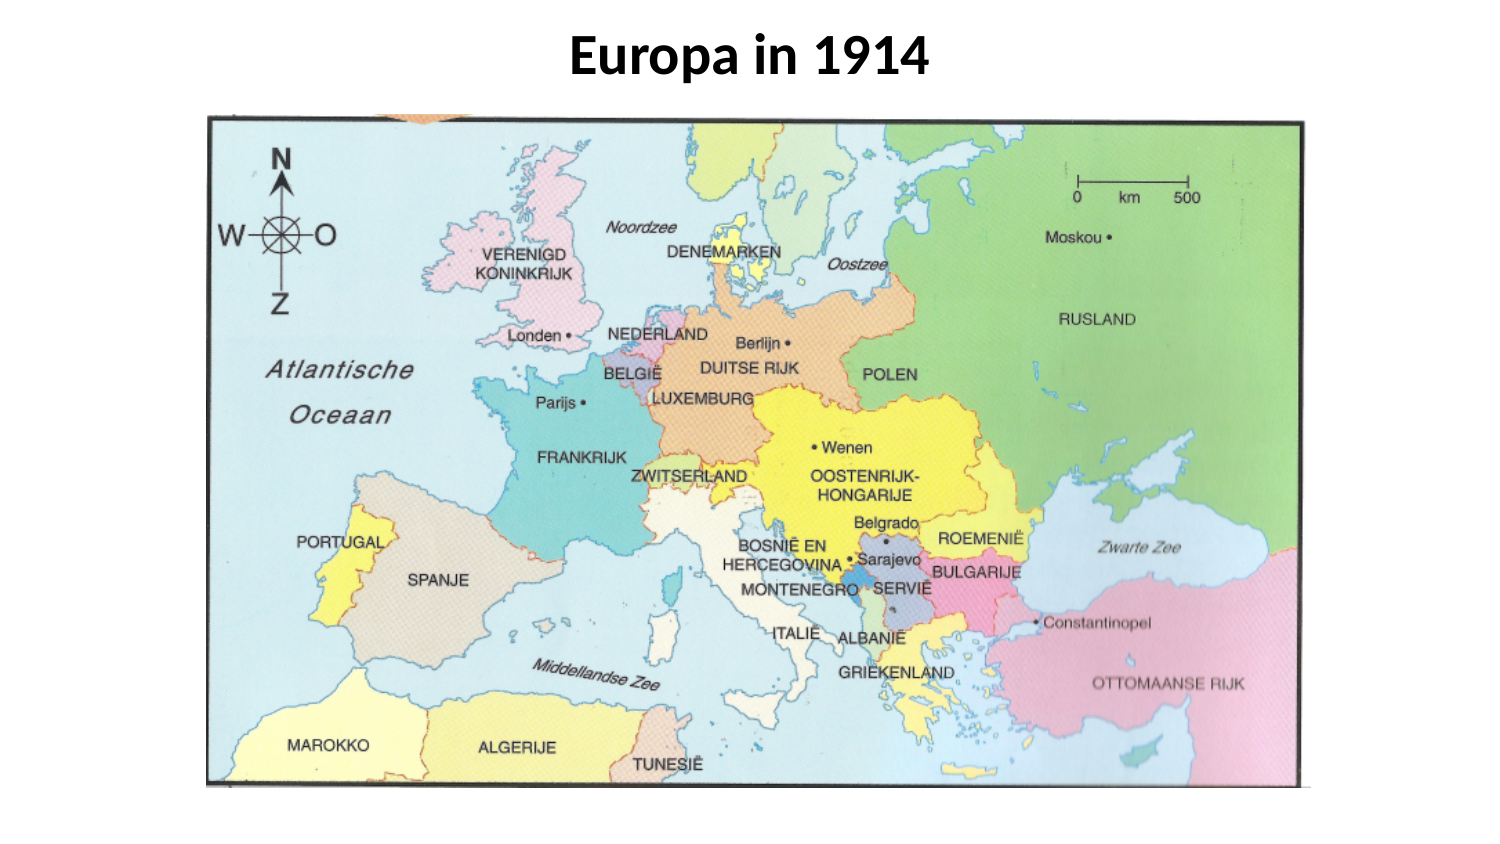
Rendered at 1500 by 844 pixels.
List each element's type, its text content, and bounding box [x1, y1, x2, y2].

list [206, 114, 1311, 789]
title Europa in 1914 [75, 0, 1425, 103]
